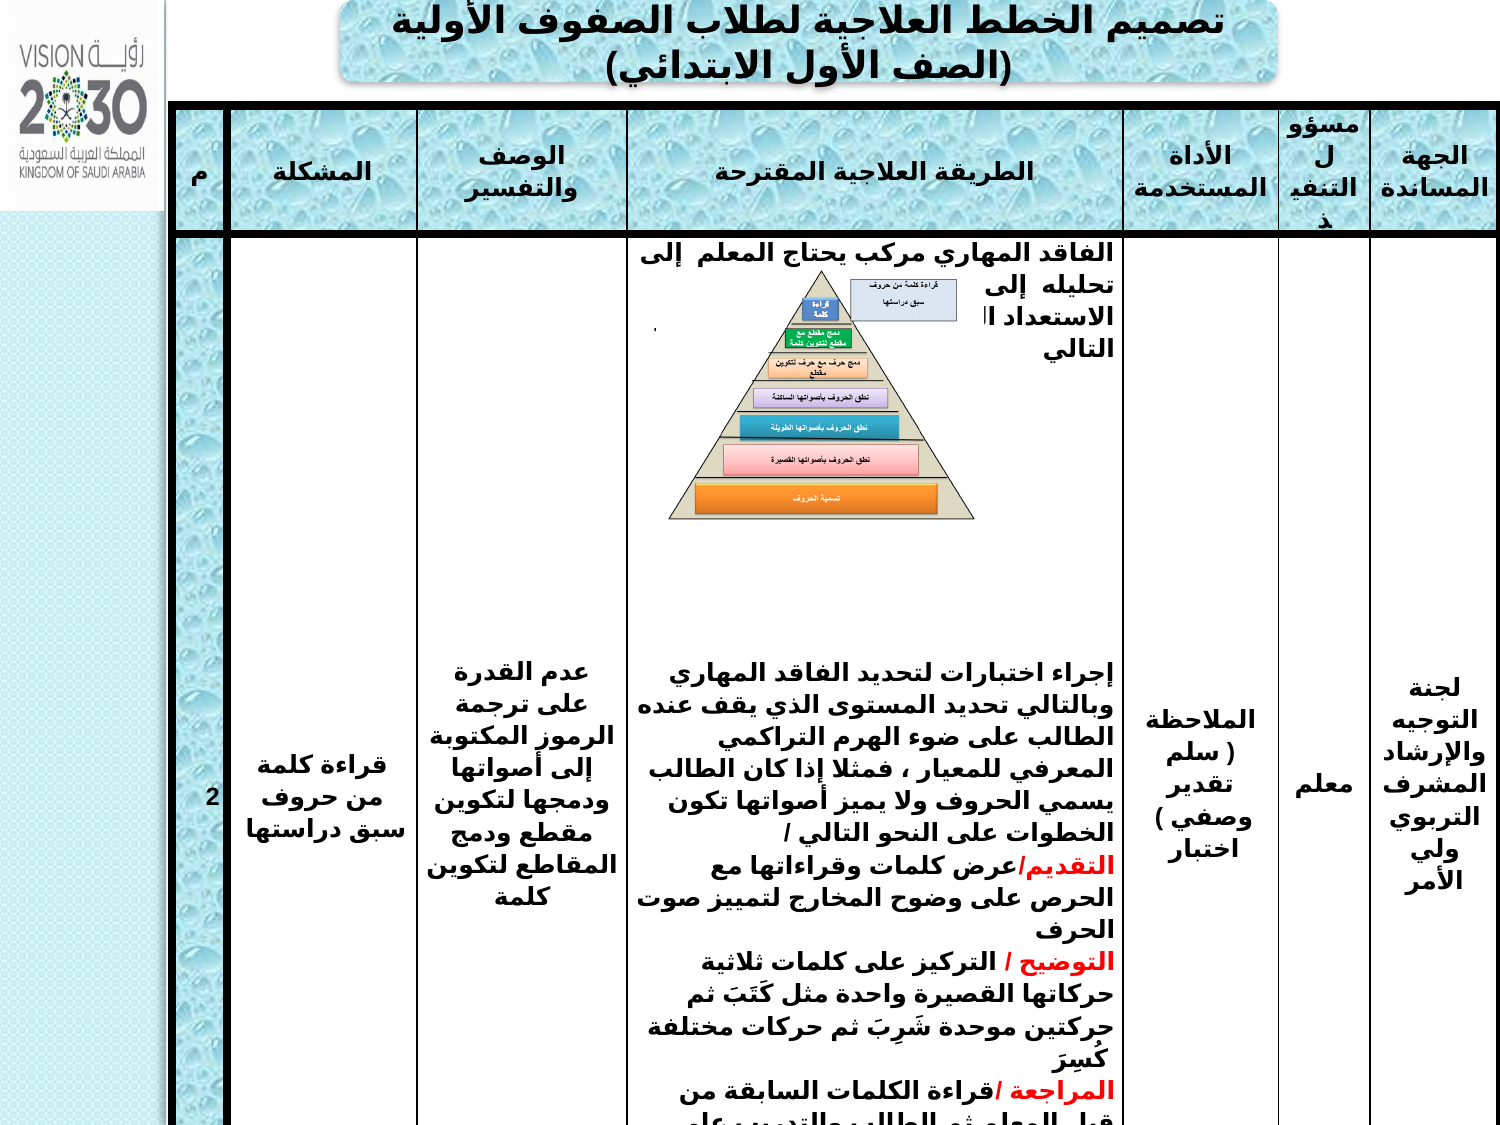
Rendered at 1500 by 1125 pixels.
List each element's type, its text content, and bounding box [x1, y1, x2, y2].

table_header م [176, 110, 223, 230]
table_header الوصف والتفسير [418, 110, 626, 230]
table_header المشكلة [231, 110, 416, 230]
table_cell الفاقد المهاري مركب يحتاج المعلم إلى تحليله إلى هرم تراكمي يتضمن الاستعداد المفاهيمي للتعلم على النحو التالي إجراء اختبارات لتحديد الفاقد المهاري وبالتالي تحديد المستوى الذي يقف عنده الطالب على ضوء الهرم التراكمي المعرفي للمعيار ، فمثلا إذا كان الطالب يسمي الحروف ولا يميز أصواتها تكون الخطوات على النحو التالي / التقديم/عرض كلمات وقراءاتها مع الحرص على وضوح المخارج لتمييز صوت الحرف التوضيح / التركيز على كلمات ثلاثية حركاتها القصيرة واحدة مثل كَتَبَ ثم حركتين موحدة شَرِبَ ثم حركات مختلفة كُسِرَ المراجعة /قراءة الكلمات السابقة من قبل المعلم ثم الطالب والتدريب على دمج الحروف وقراءة الكلمة كاملة . الممارسة الموجهة / اختيار كلمات سهلة ومناسبة والتدريب عليها إعادة قراءتها مع المتابعة من قبل المعلم . الممارسة المستقلة / عرض جميع الكلمات على الطالب وقراءتها [628, 238, 1122, 1125]
text_box [656, 269, 985, 525]
picture [0, 0, 165, 211]
table_cell معلم [1279, 238, 1369, 1125]
table_cell لجنة التوجيه والإرشاد المشرف التربوي ولي الأمر [1371, 238, 1496, 1125]
table_header مسؤول التنفيذ [1279, 110, 1369, 230]
text_box تصميم الخطط العلاجية لطلاب الصفوف الأولية (الصف الأول الابتدائي) [339, 0, 1297, 83]
table_header الجهة المساندة [1371, 110, 1496, 230]
table_cell 2 [176, 238, 223, 1125]
table_header الطريقة العلاجية المقترحة [628, 110, 1122, 230]
table_header الأداة المستخدمة [1124, 110, 1278, 230]
table_cell الملاحظة ( سلم تقدير وصفي ) اختبار [1124, 238, 1278, 1125]
table_cell قراءة كلمة من حروف سبق دراستها [231, 238, 416, 1125]
table_cell عدم القدرة على ترجمة الرموز المكتوبة إلى أصواتها ودمجها لتكوين مقطع ودمج المقاطع لتكوين كلمة [418, 238, 626, 1125]
